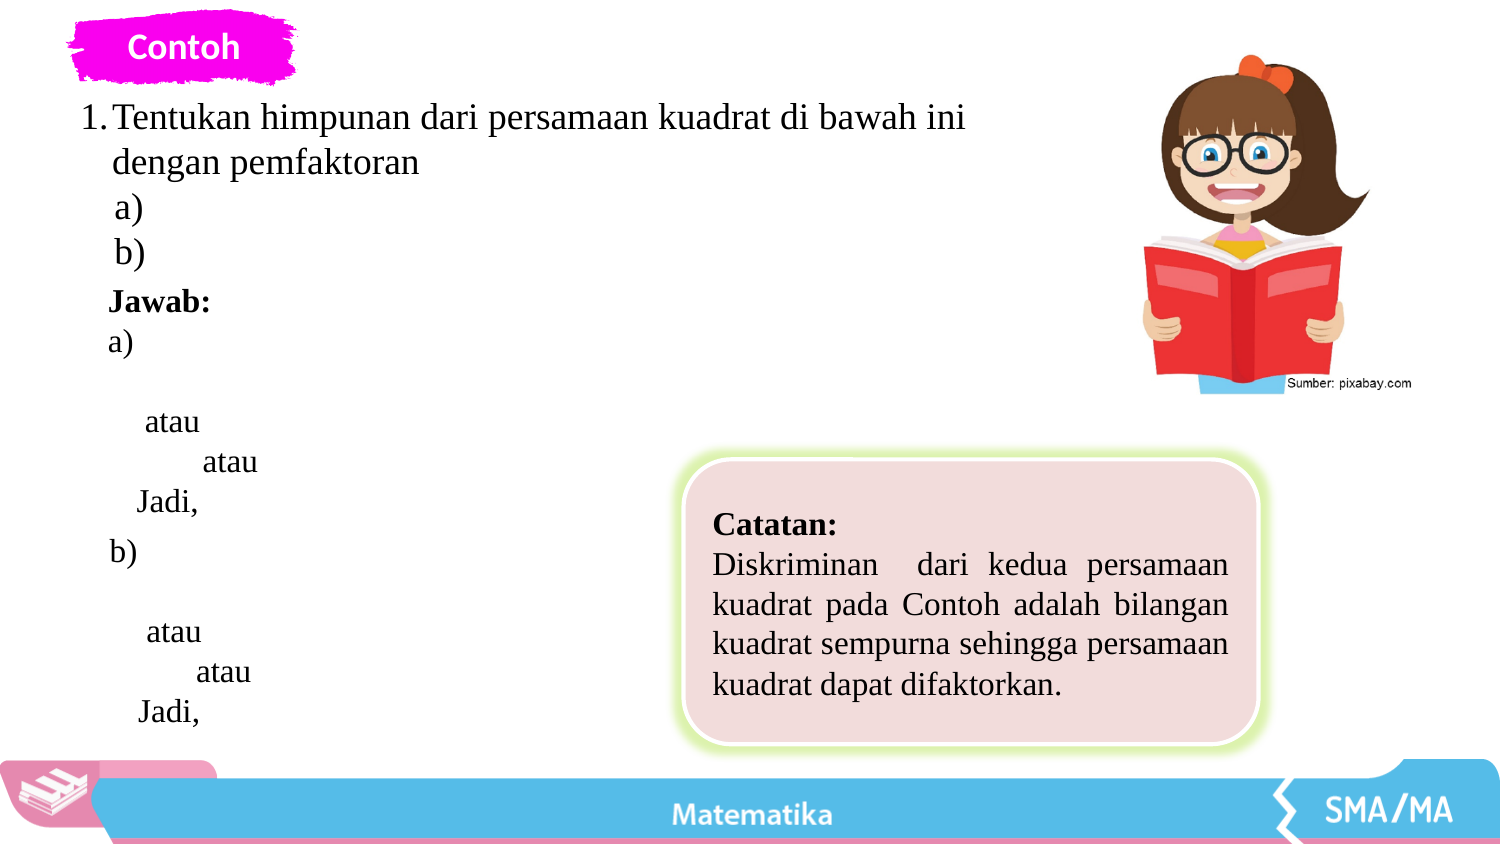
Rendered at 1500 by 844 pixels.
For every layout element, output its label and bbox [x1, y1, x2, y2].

picture [1054, 44, 1463, 397]
picture [0, 759, 1500, 844]
text_box [65, 9, 301, 89]
